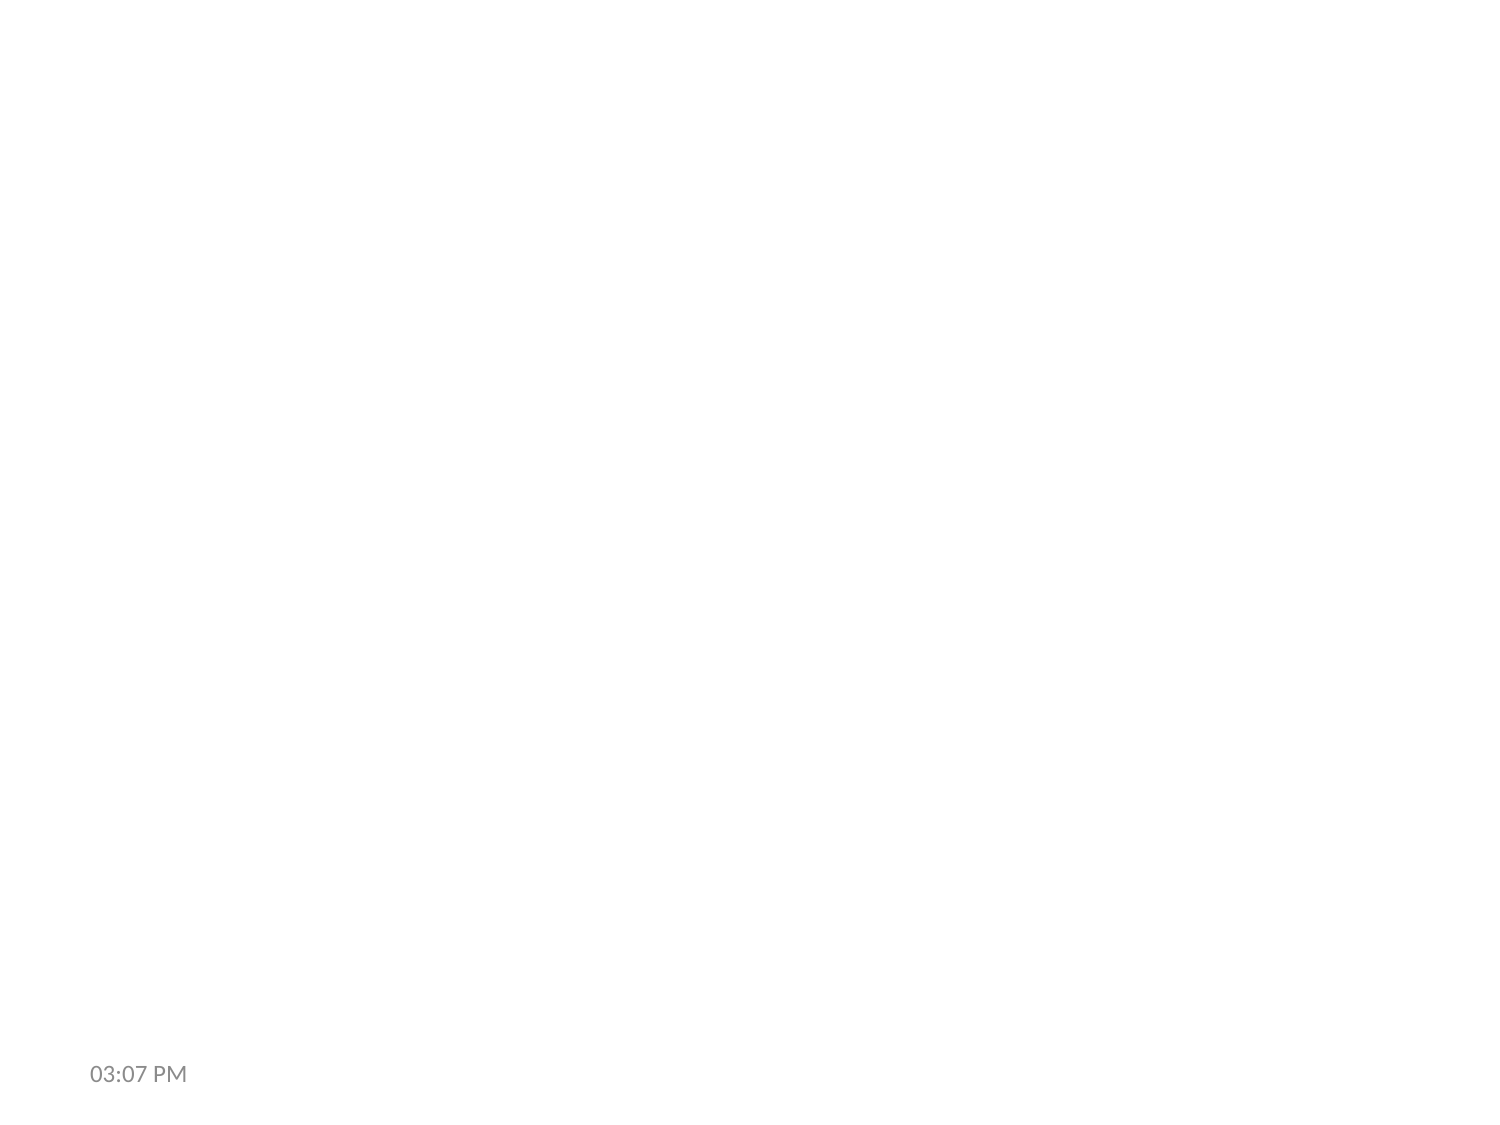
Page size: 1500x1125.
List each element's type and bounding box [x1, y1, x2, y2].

slide_number [75, 1042, 425, 1103]
